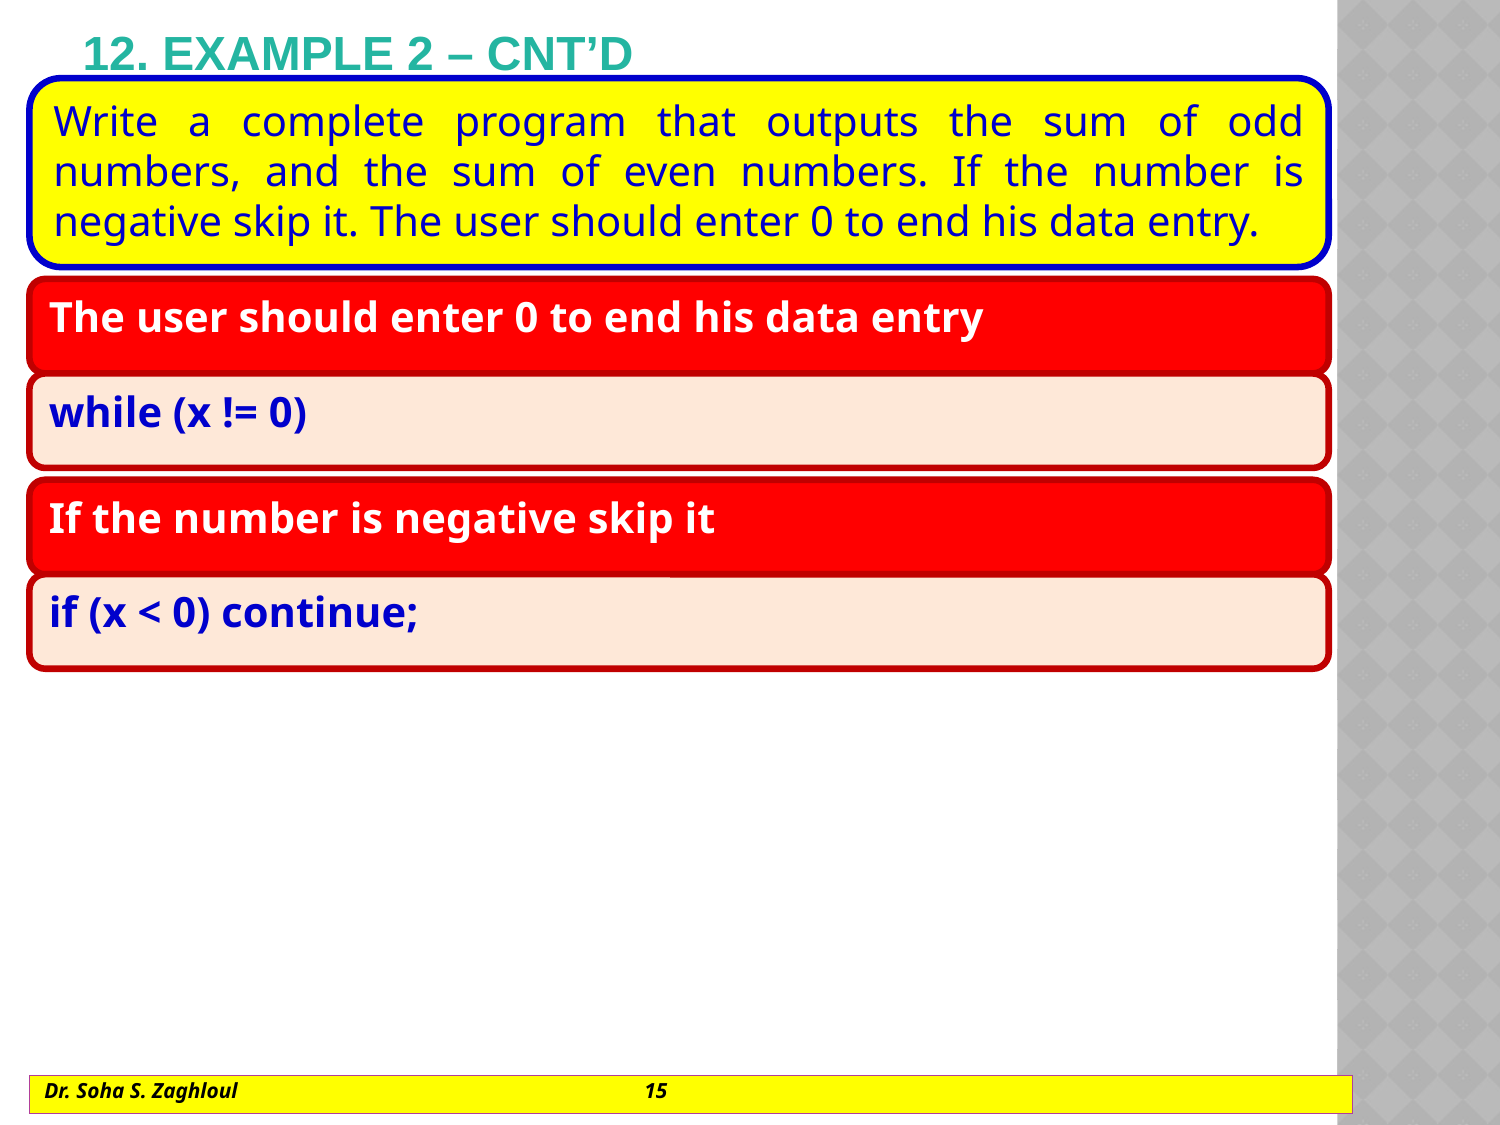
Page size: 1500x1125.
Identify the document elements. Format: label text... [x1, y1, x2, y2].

text_box if (x < 0) continue; [26, 570, 1333, 673]
text_box Write a complete program that outputs the sum of odd numbers, and the sum of even numbers. If the number is negative skip it. The user should enter 0 to end his data entry. [26, 74, 1333, 271]
text_box while (x != 0) [26, 370, 1333, 472]
text_box The user should enter 0 to end his data entry [26, 275, 1333, 373]
title 12. Example 2 – cnt’d [75, 7, 1263, 74]
text_box Dr. Soha S. Zaghloul 15 [29, 1075, 1353, 1114]
text_box If the number is negative skip it [26, 476, 1333, 574]
